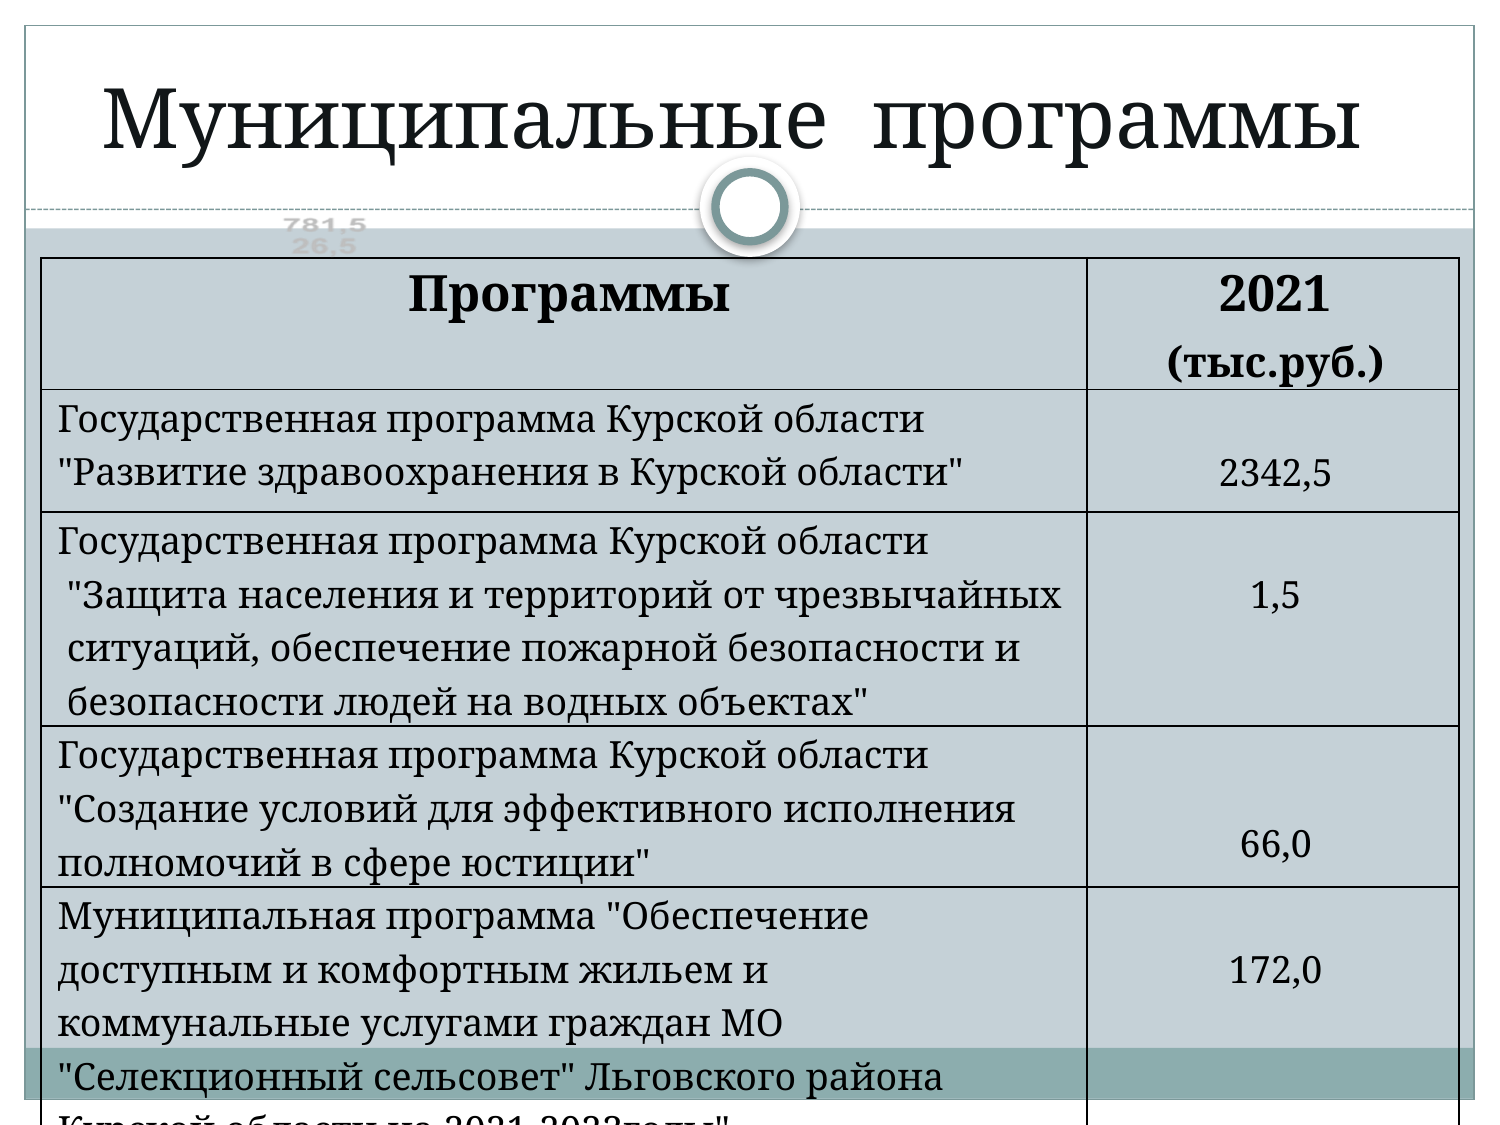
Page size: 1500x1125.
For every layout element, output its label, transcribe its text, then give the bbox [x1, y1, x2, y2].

table_header 2021 (тыс.руб.) [1088, 259, 1458, 389]
table_cell Государственная программа Курской области "Создание условий для эффективного исполнения полномочий в сфере юстиции" [42, 727, 1086, 886]
table_cell 66,0 [1088, 727, 1458, 886]
table_cell 1,5 [1088, 513, 1458, 725]
table_cell 172,0 [1088, 888, 1458, 1125]
table_cell 2342,5 [1088, 390, 1458, 511]
table_cell Муниципальная программа "Обеспечение доступным и комфортным жильем и коммунальные услугами граждан МО "Селекционный сельсовет" Льговского района Курской области на 2021-2023годы" [42, 888, 1086, 1125]
table_cell Государственная программа Курской области "Защита населения и территорий от чрезвычайных ситуаций, обеспечение пожарной безопасности и безопасности людей на водных объектах" [42, 513, 1086, 725]
title Муниципальные программы [76, 42, 1388, 173]
table_header Программы [42, 259, 1086, 389]
table_cell Государственная программа Курской области "Развитие здравоохранения в Курской области" [42, 390, 1086, 511]
picture [259, 205, 389, 273]
